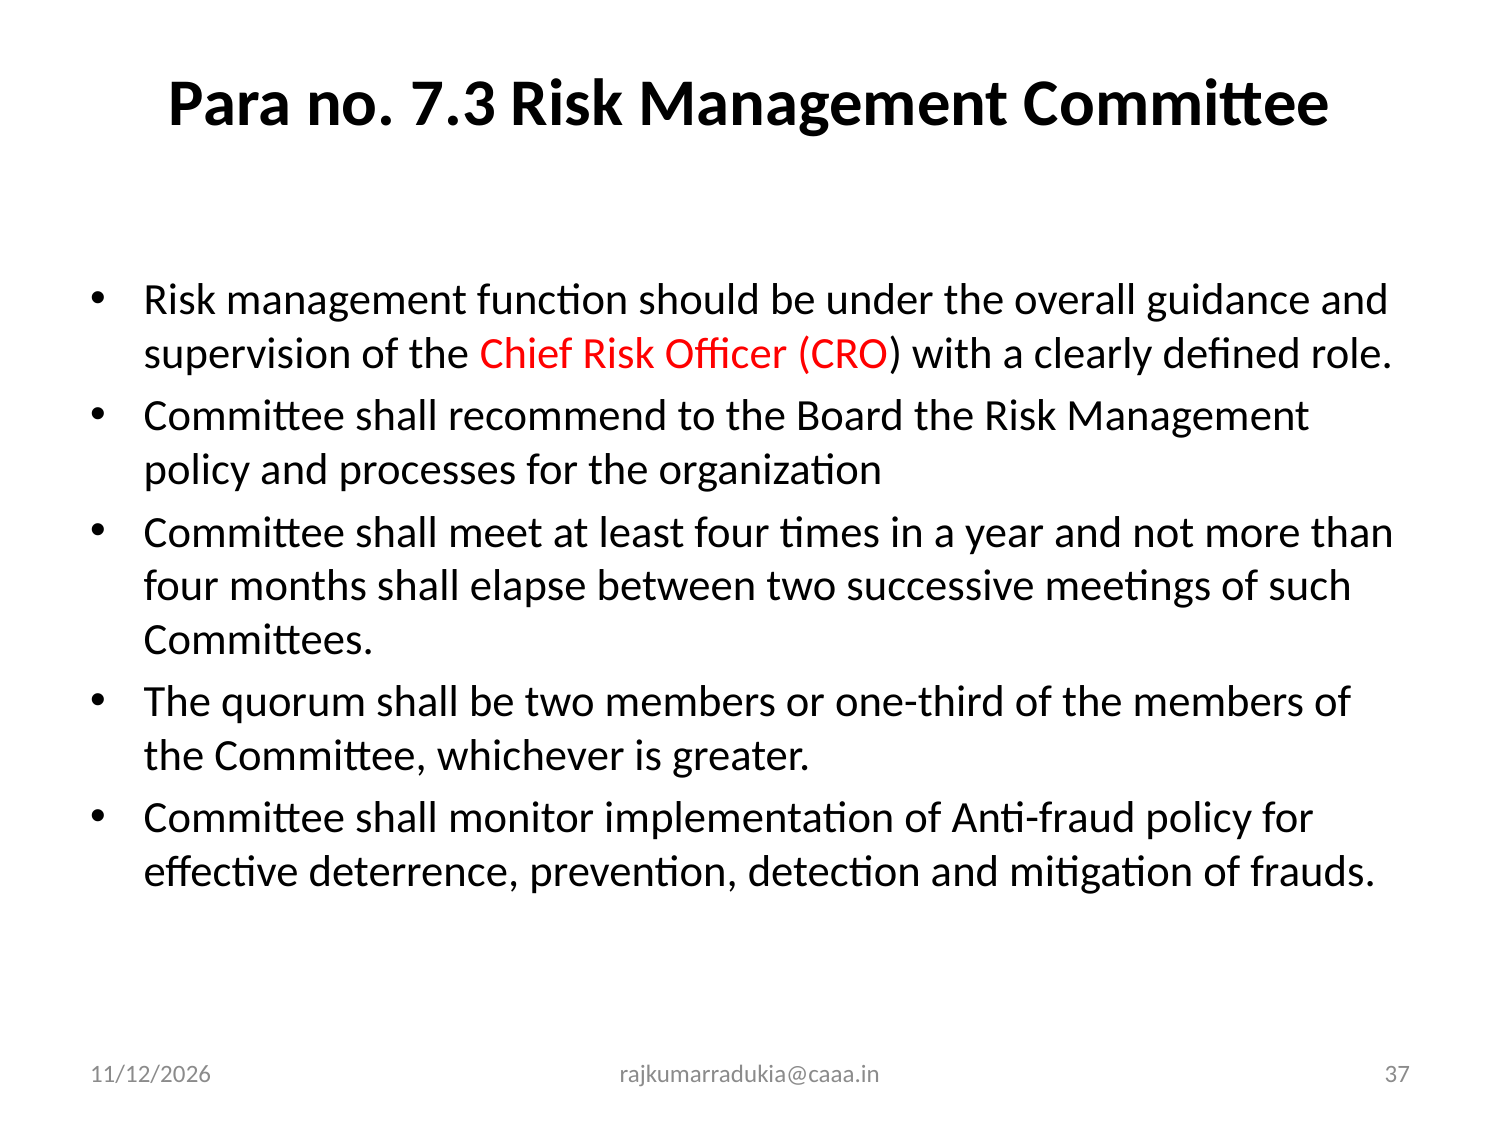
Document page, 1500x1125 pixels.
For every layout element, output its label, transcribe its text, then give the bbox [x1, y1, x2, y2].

footer rajkumarradukia@caaa.in [512, 1042, 988, 1103]
list Risk management function should be under the overall guidance and supervision of the Chief Risk Officer (CRO) with a clearly defined role. Committee shall recommend to the Board the Risk Management policy and processes for the organization Committee shall meet at least four times in a year and not more than four months shall elapse between two successive meetings of such Committees. The quorum shall be two members or one-third of the members of the Committee, whichever is greater. Committee shall monitor implementation of Anti-fraud policy for effective deterrence, prevention, detection and mitigation of frauds. [75, 262, 1425, 1005]
slide_number 37 [1074, 1042, 1425, 1103]
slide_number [75, 1042, 425, 1103]
title Para no. 7.3 Risk Management Committee [75, 45, 1425, 233]
